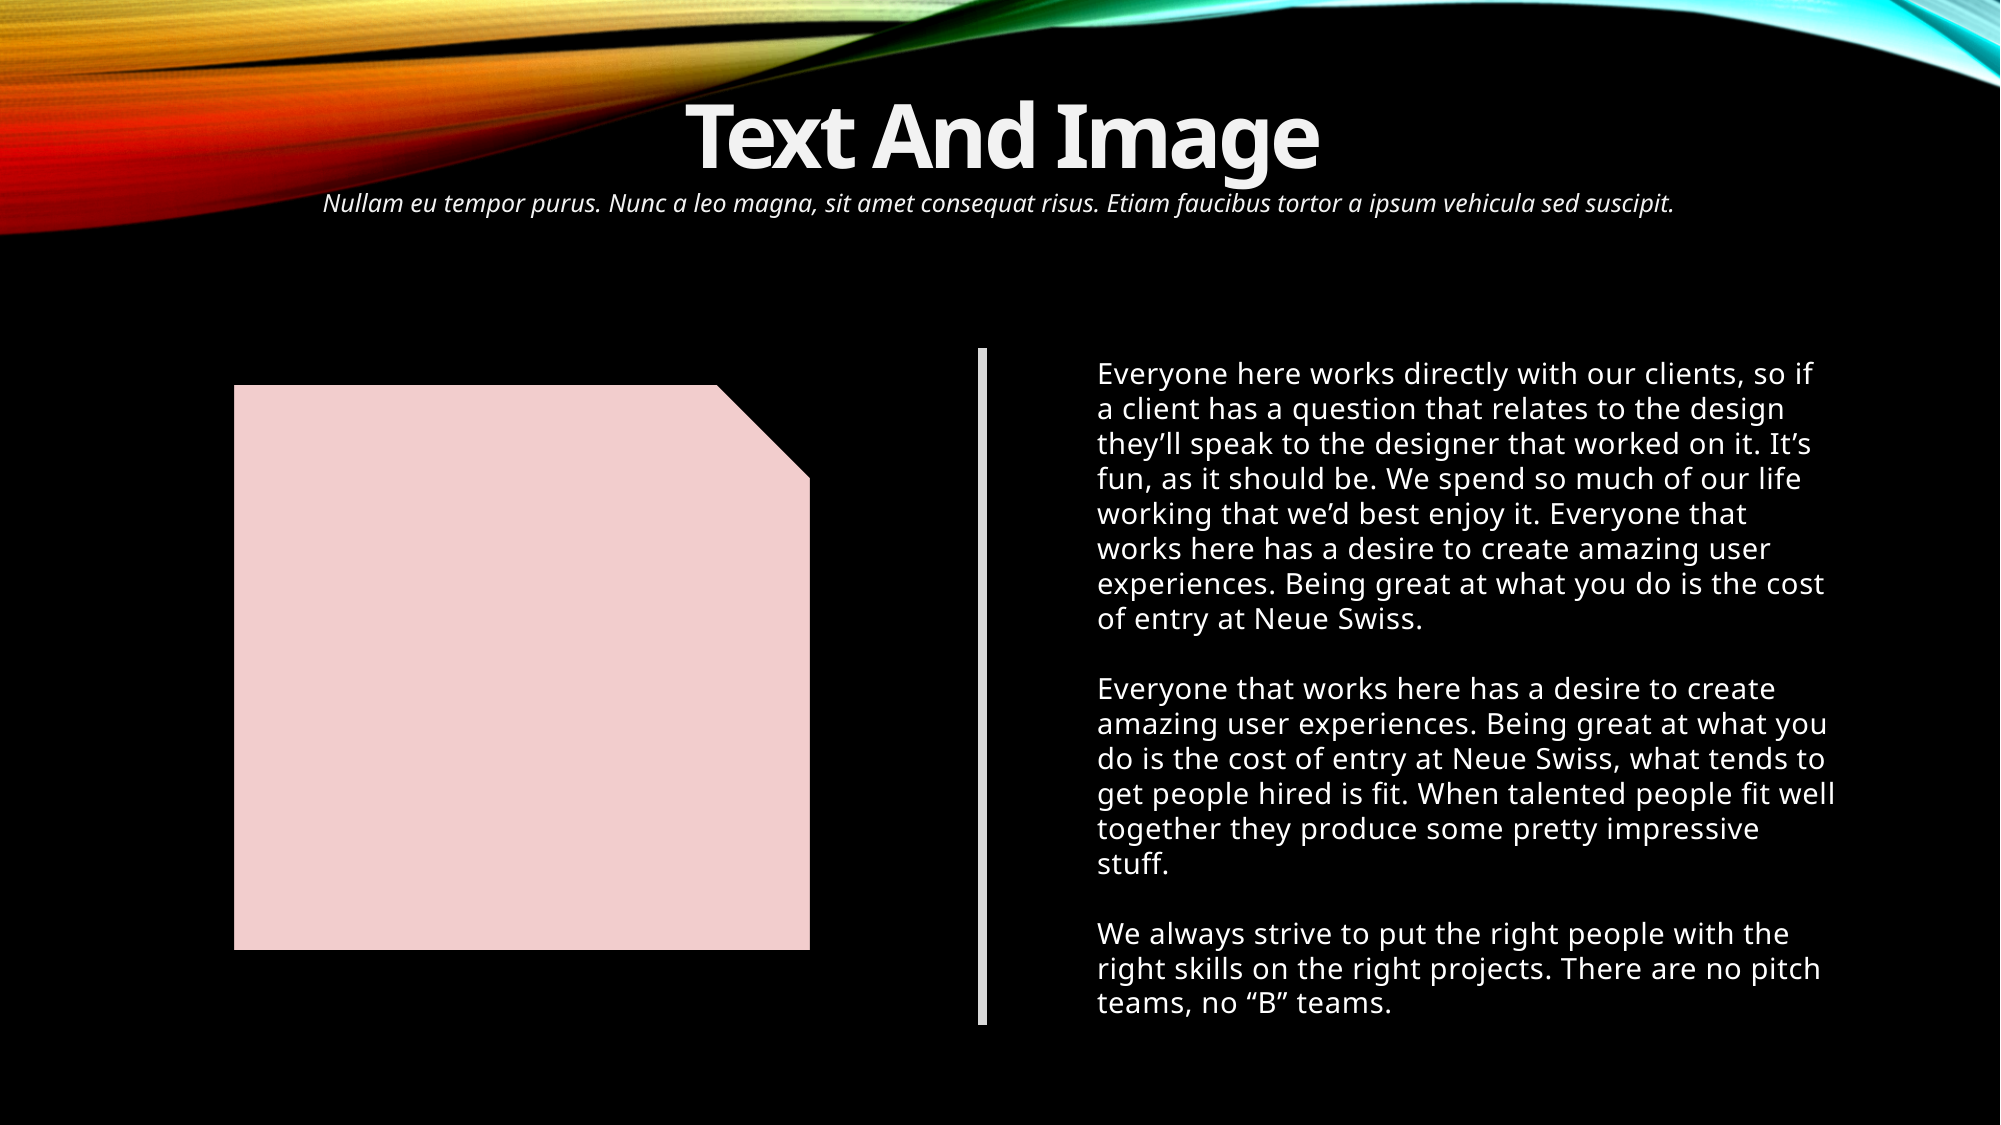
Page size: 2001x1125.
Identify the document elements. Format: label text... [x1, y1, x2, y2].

picture [0, 0, 2000, 237]
text_box Nullam eu tempor purus. Nunc a leo magna, sit amet consequat risus. Etiam faucibus tortor a ipsum vehicula sed suscipit. [123, 182, 1884, 223]
text_box Text And Image [674, 74, 1333, 182]
text_box Everyone here works directly with our clients, so if a client has a question that relates to the design they’ll speak to the designer that worked on it. It’s fun, as it should be. We spend so much of our life working that we’d best enjoy it. Everyone that works here has a desire to create amazing user experiences. Being great at what you do is the cost of entry at Neue Swiss. Everyone that works here has a desire to create amazing user experiences. Being great at what you do is the cost of entry at Neue Swiss, what tends to get people hired is fit. When talented people fit well together they produce some pretty impressive stuff. We always strive to put the right people with the right skills on the right projects. There are no pitch teams, no “B” teams. [1082, 348, 1852, 1063]
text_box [192, 379, 852, 956]
